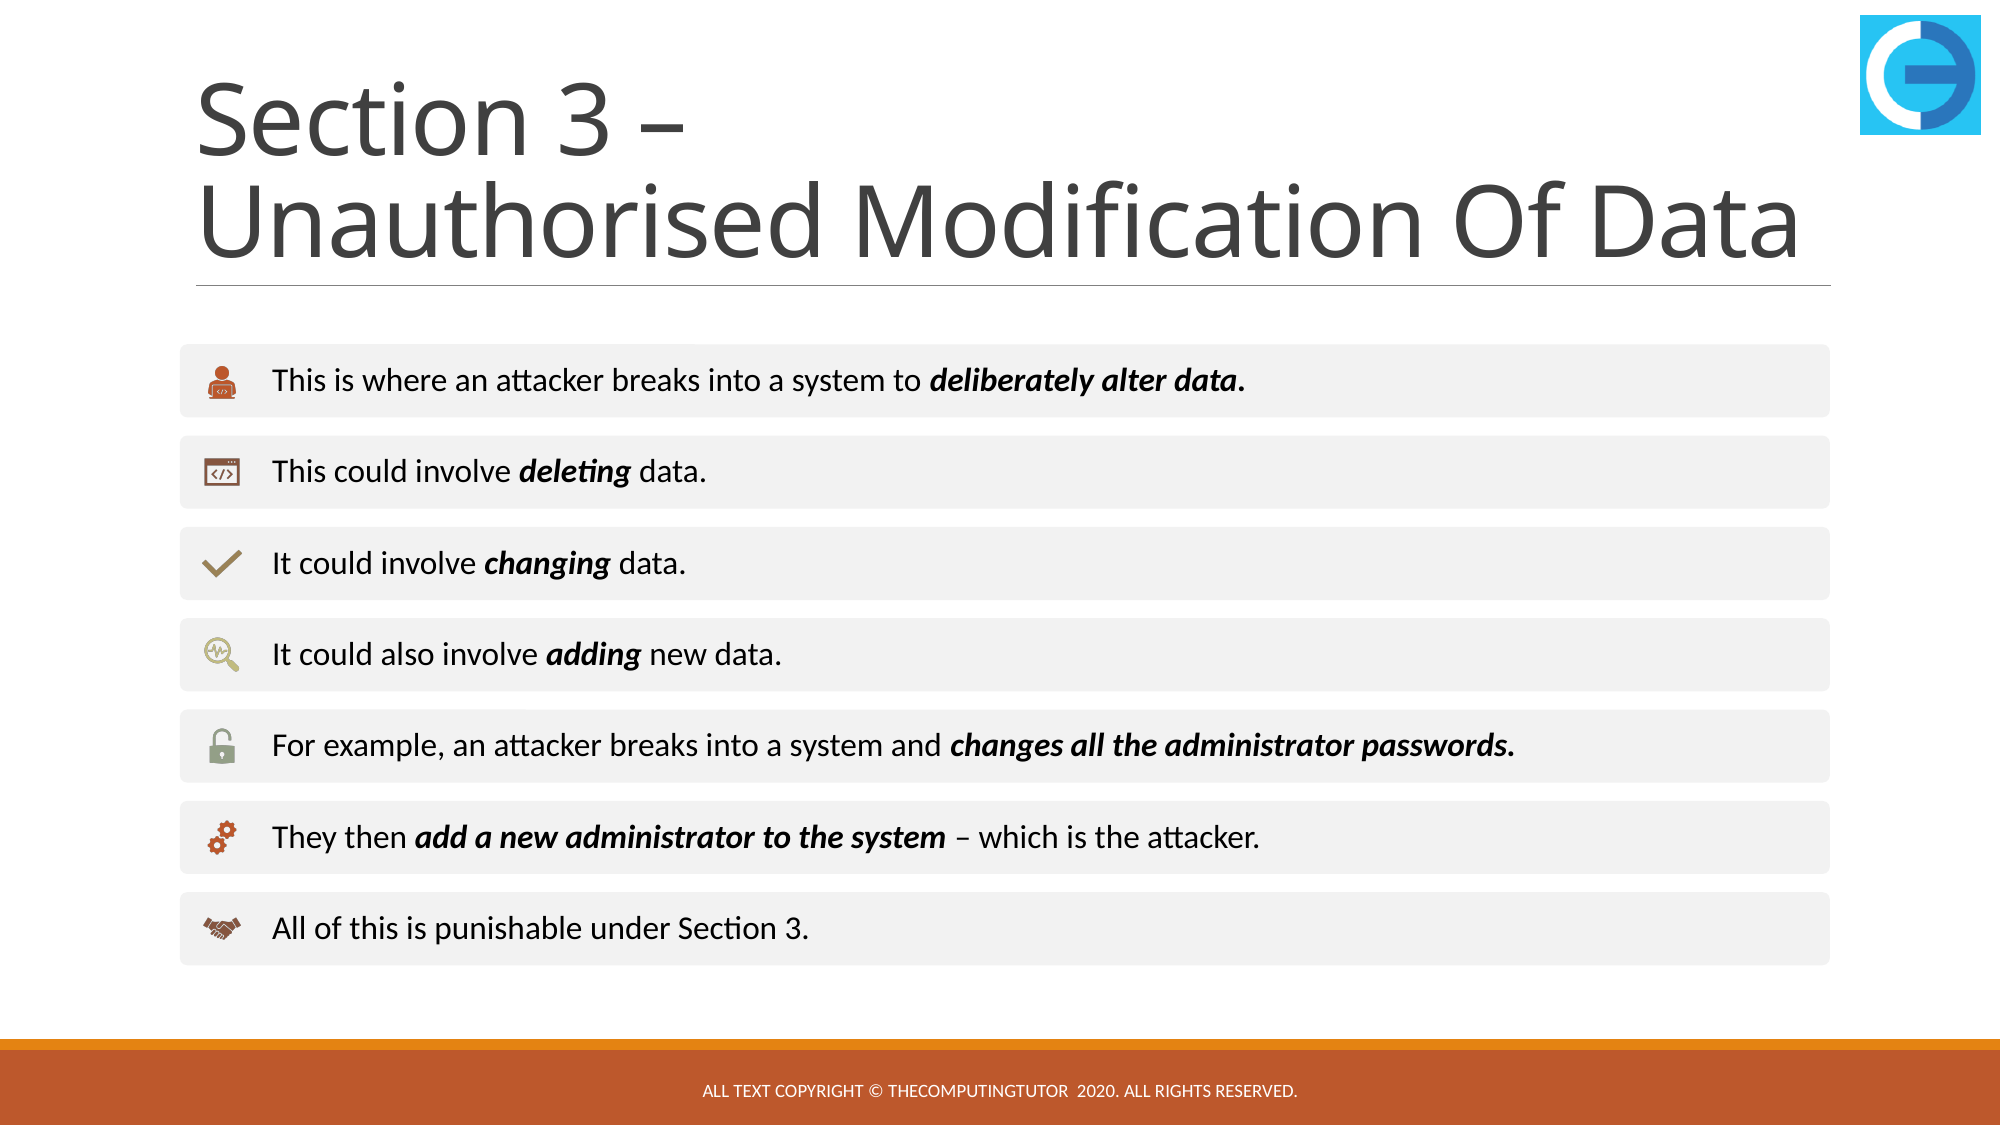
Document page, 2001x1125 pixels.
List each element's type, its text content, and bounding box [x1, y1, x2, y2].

picture [1860, 15, 1981, 135]
footer All text copyright © TheComputingTutor 2020. All rights Reserved. [604, 1059, 1396, 1120]
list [179, 343, 1831, 966]
title Section 3 – Unauthorised Modification Of Data [180, 47, 1830, 285]
